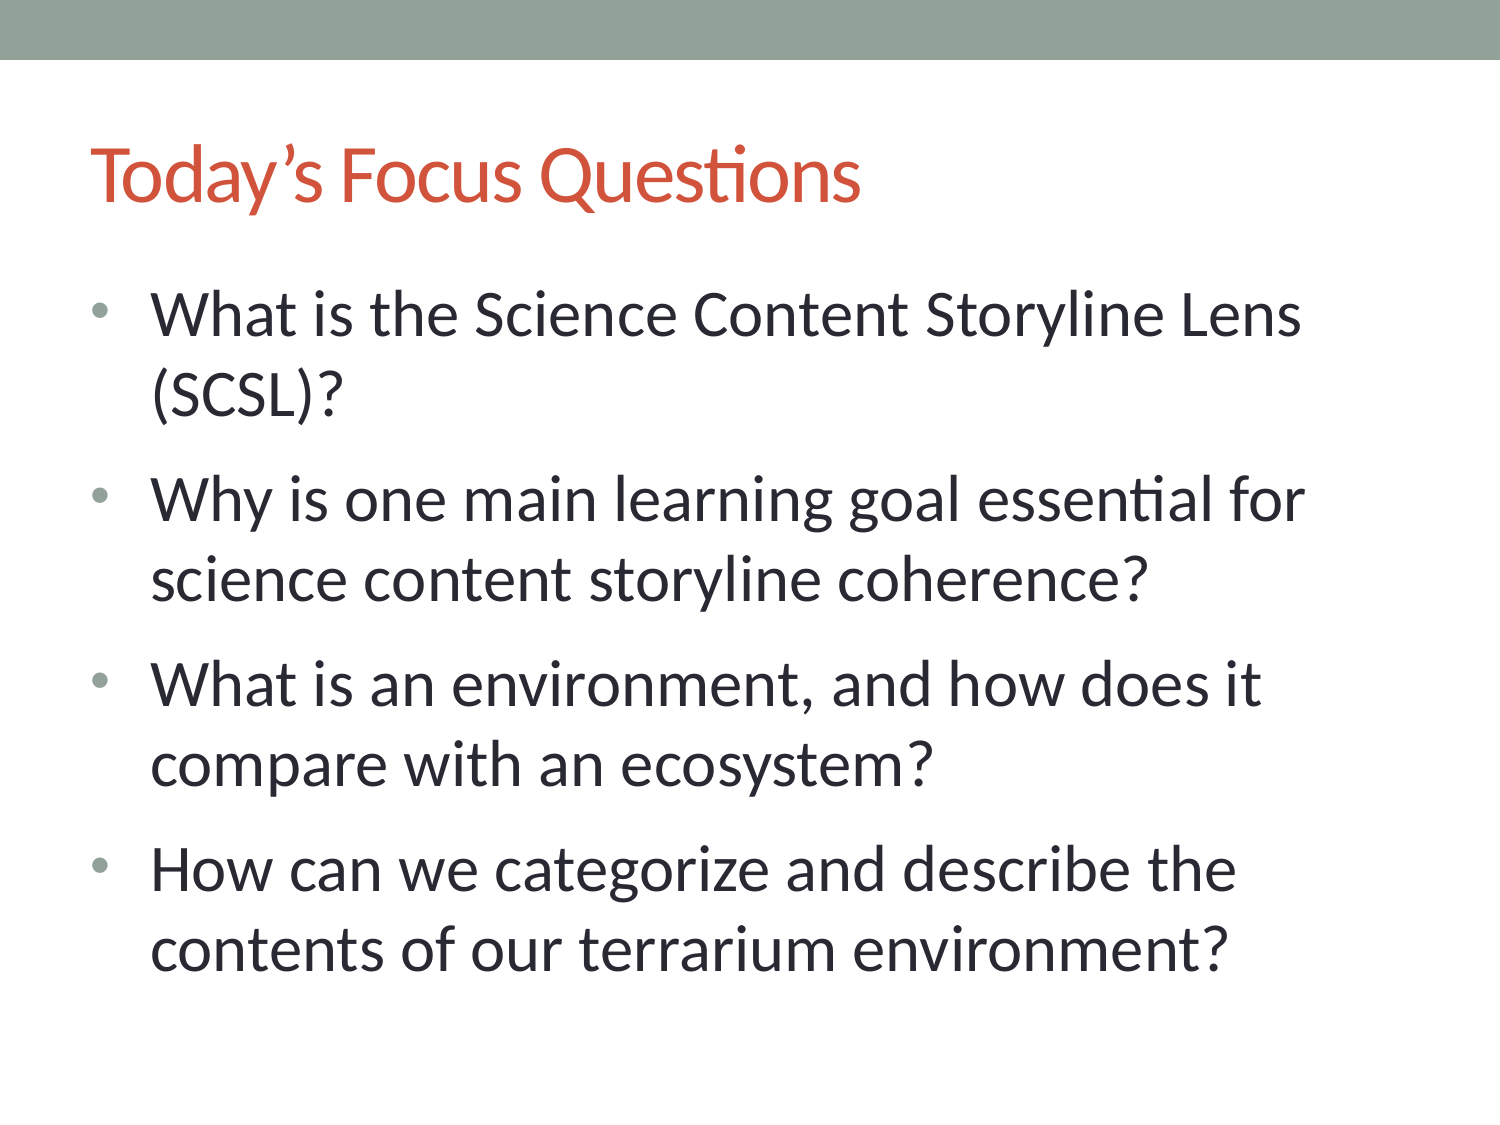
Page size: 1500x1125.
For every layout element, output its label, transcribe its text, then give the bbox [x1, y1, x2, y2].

list What is the Science Content Storyline Lens (SCSL)? Why is one main learning goal essential for science content storyline coherence? What is an environment, and how does it compare with an ecosystem? How can we categorize and describe the contents of our terrarium environment? [75, 262, 1425, 1063]
title Today’s Focus Questions [75, 75, 1425, 262]
